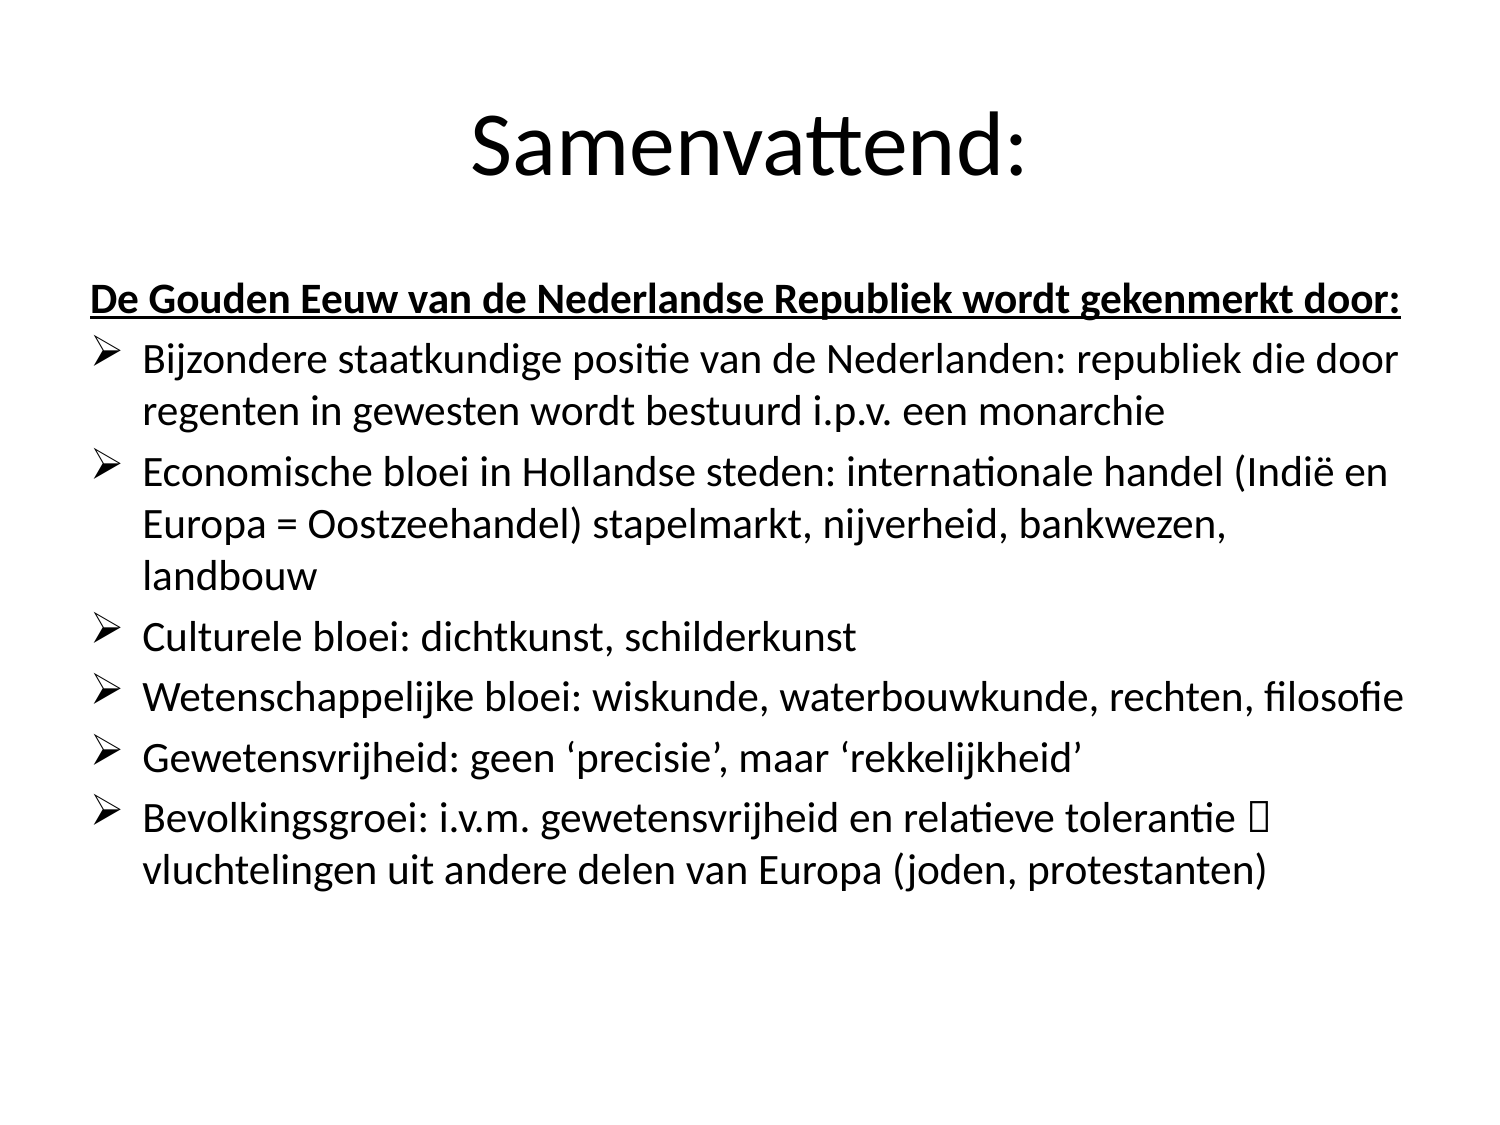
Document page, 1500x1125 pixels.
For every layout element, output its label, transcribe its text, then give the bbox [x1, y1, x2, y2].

list De Gouden Eeuw van de Nederlandse Republiek wordt gekenmerkt door: Bijzondere staatkundige positie van de Nederlanden: republiek die door regenten in gewesten wordt bestuurd i.p.v. een monarchie Economische bloei in Hollandse steden: internationale handel (Indië en Europa = Oostzeehandel) stapelmarkt, nijverheid, bankwezen, landbouw Culturele bloei: dichtkunst, schilderkunst Wetenschappelijke bloei: wiskunde, waterbouwkunde, rechten, filosofie Gewetensvrijheid: geen ‘precisie’, maar ‘rekkelijkheid’ Bevolkingsgroei: i.v.m. gewetensvrijheid en relatieve tolerantie  vluchtelingen uit andere delen van Europa (joden, protestanten) [75, 262, 1425, 1005]
title Samenvattend: [75, 45, 1425, 233]
